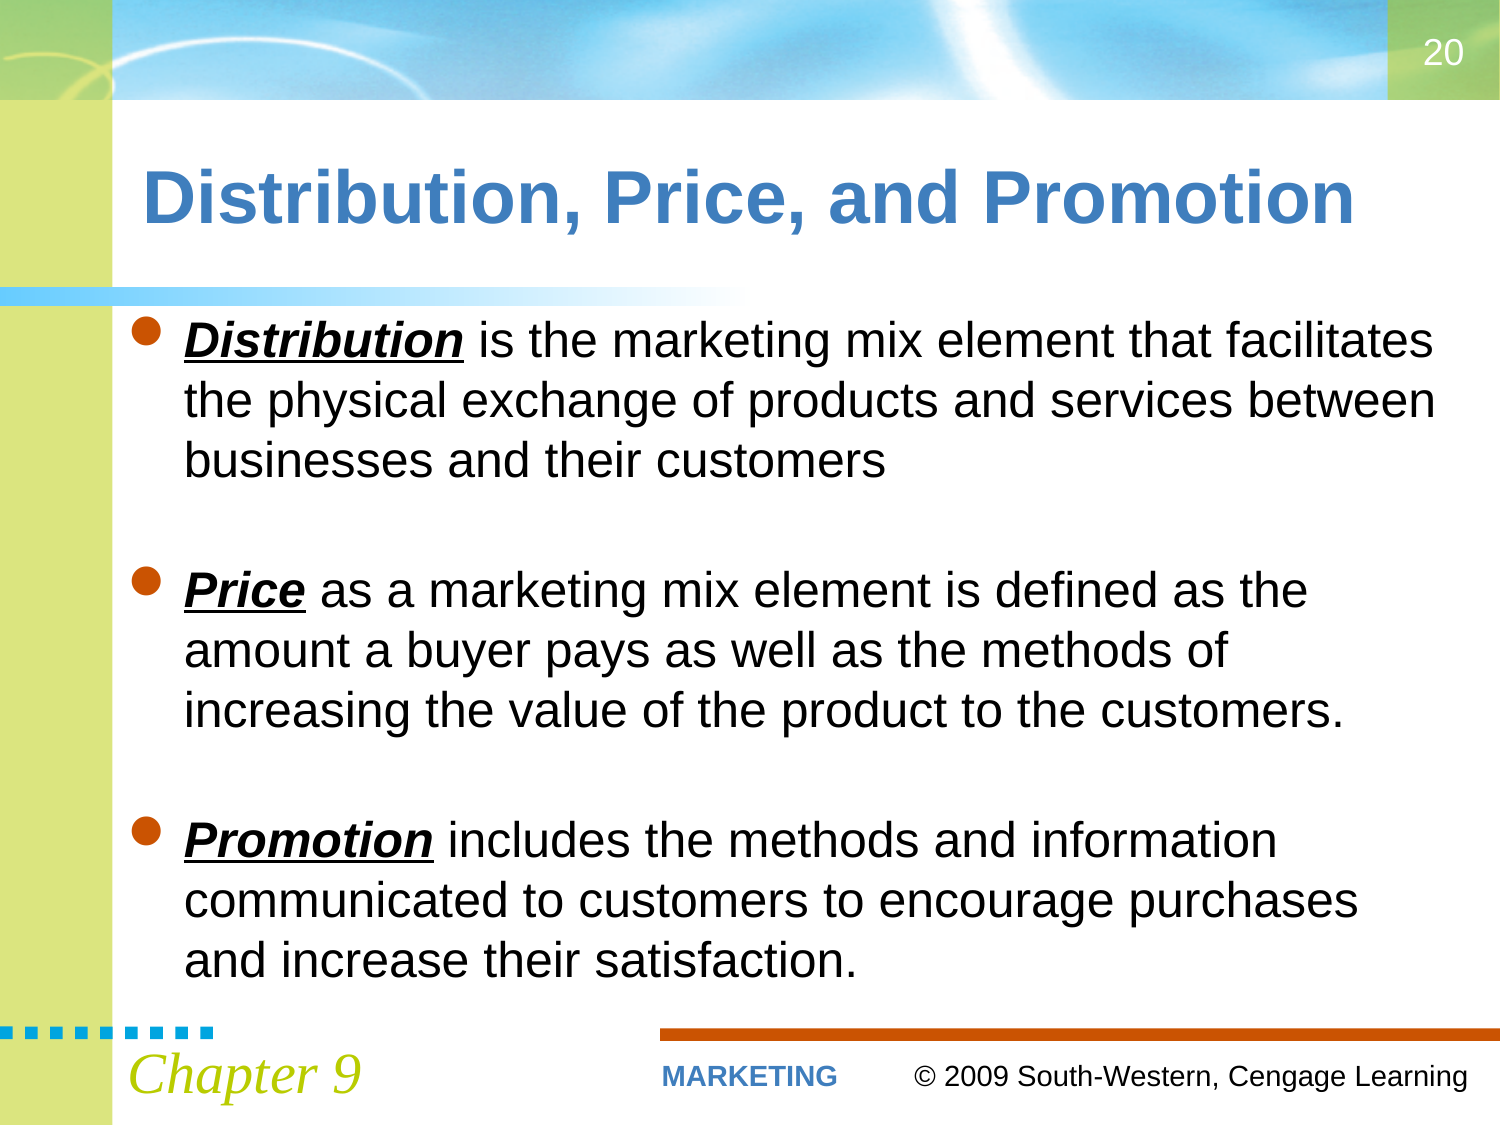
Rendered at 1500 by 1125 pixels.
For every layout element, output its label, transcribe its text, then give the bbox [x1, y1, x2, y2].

slide_number 20 [1387, 0, 1500, 101]
title Distribution, Price, and Promotion [112, 99, 1388, 288]
footer Chapter 9 [112, 1012, 638, 1113]
list Distribution is the marketing mix element that facilitates the physical exchange of products and services between businesses and their customers Price as a marketing mix element is defined as the amount a buyer pays as well as the methods of increasing the value of the product to the customers. Promotion includes the methods and information communicated to customers to encourage purchases and increase their satisfaction. [112, 299, 1463, 1001]
